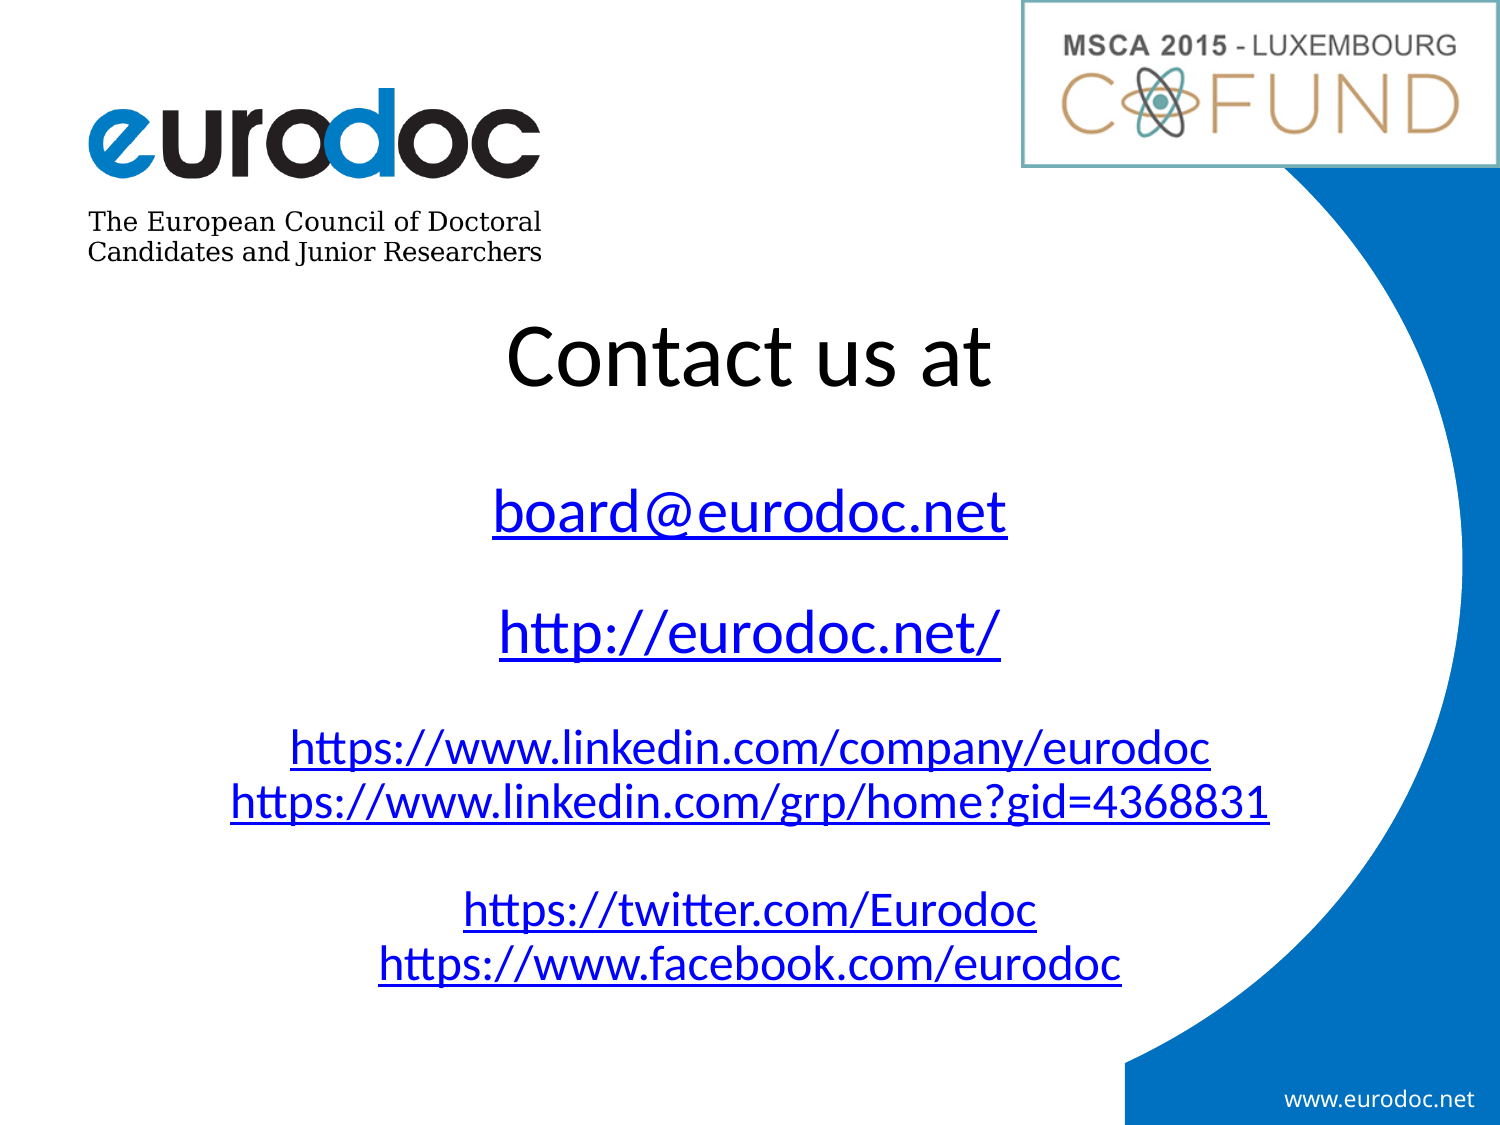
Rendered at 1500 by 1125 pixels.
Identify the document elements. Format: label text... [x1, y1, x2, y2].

picture [1021, 0, 1500, 168]
picture [88, 88, 541, 266]
list Contact us at board@eurodoc.net http://eurodoc.net/ https://www.linkedin.com/company/eurodoc https://www.linkedin.com/grp/home?gid=4368831 https://twitter.com/Eurodoc https://www.facebook.com/eurodoc [88, 300, 1412, 1059]
